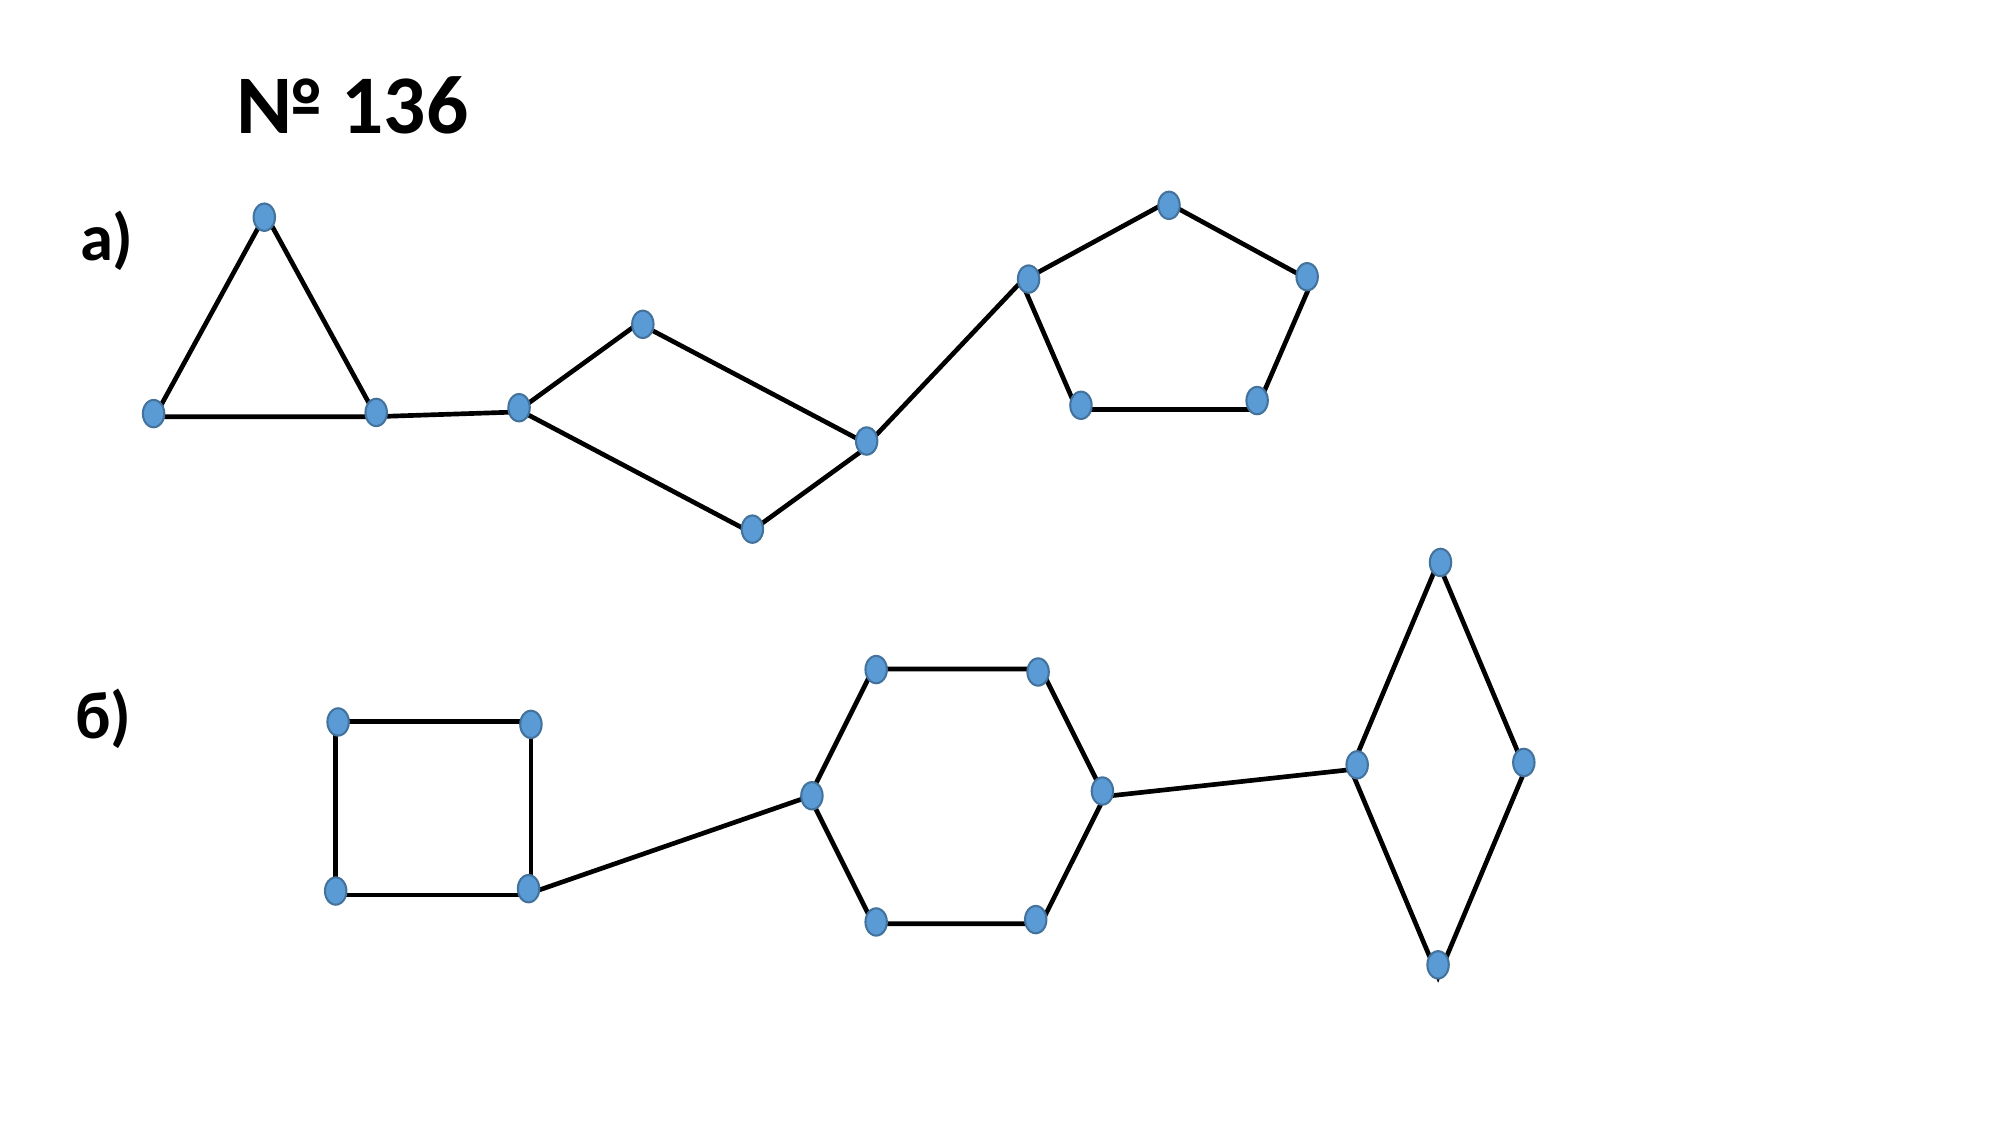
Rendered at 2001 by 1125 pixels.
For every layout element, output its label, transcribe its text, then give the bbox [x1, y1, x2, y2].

text_box [364, 397, 388, 428]
text_box [1025, 206, 1309, 411]
text_box [854, 426, 878, 456]
text_box [529, 327, 860, 528]
text_box [519, 709, 543, 740]
text_box [1026, 657, 1050, 687]
text_box [800, 781, 824, 811]
text_box б) [60, 664, 147, 760]
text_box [530, 796, 810, 893]
text_box [507, 392, 531, 423]
text_box [141, 398, 166, 429]
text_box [1104, 769, 1351, 797]
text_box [376, 411, 522, 417]
text_box [1426, 950, 1450, 980]
text_box [1090, 776, 1114, 806]
text_box а) [65, 185, 149, 281]
text_box [252, 202, 277, 232]
text_box [1245, 385, 1269, 416]
text_box [1354, 574, 1523, 956]
text_box [1345, 750, 1369, 780]
text_box № 136 [221, 42, 484, 158]
text_box [1069, 390, 1093, 421]
text_box [1023, 904, 1048, 935]
text_box [161, 227, 369, 418]
text_box [864, 654, 888, 685]
text_box [631, 309, 655, 340]
text_box [815, 667, 1102, 925]
text_box [864, 907, 888, 937]
text_box [1512, 747, 1536, 778]
text_box [516, 873, 540, 904]
text_box [1428, 547, 1453, 578]
text_box [740, 514, 765, 544]
text_box [1157, 190, 1181, 221]
text_box [323, 876, 348, 906]
text_box [1295, 261, 1319, 292]
text_box [326, 707, 350, 737]
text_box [864, 281, 1022, 448]
text_box [335, 720, 532, 896]
text_box [1016, 264, 1041, 294]
